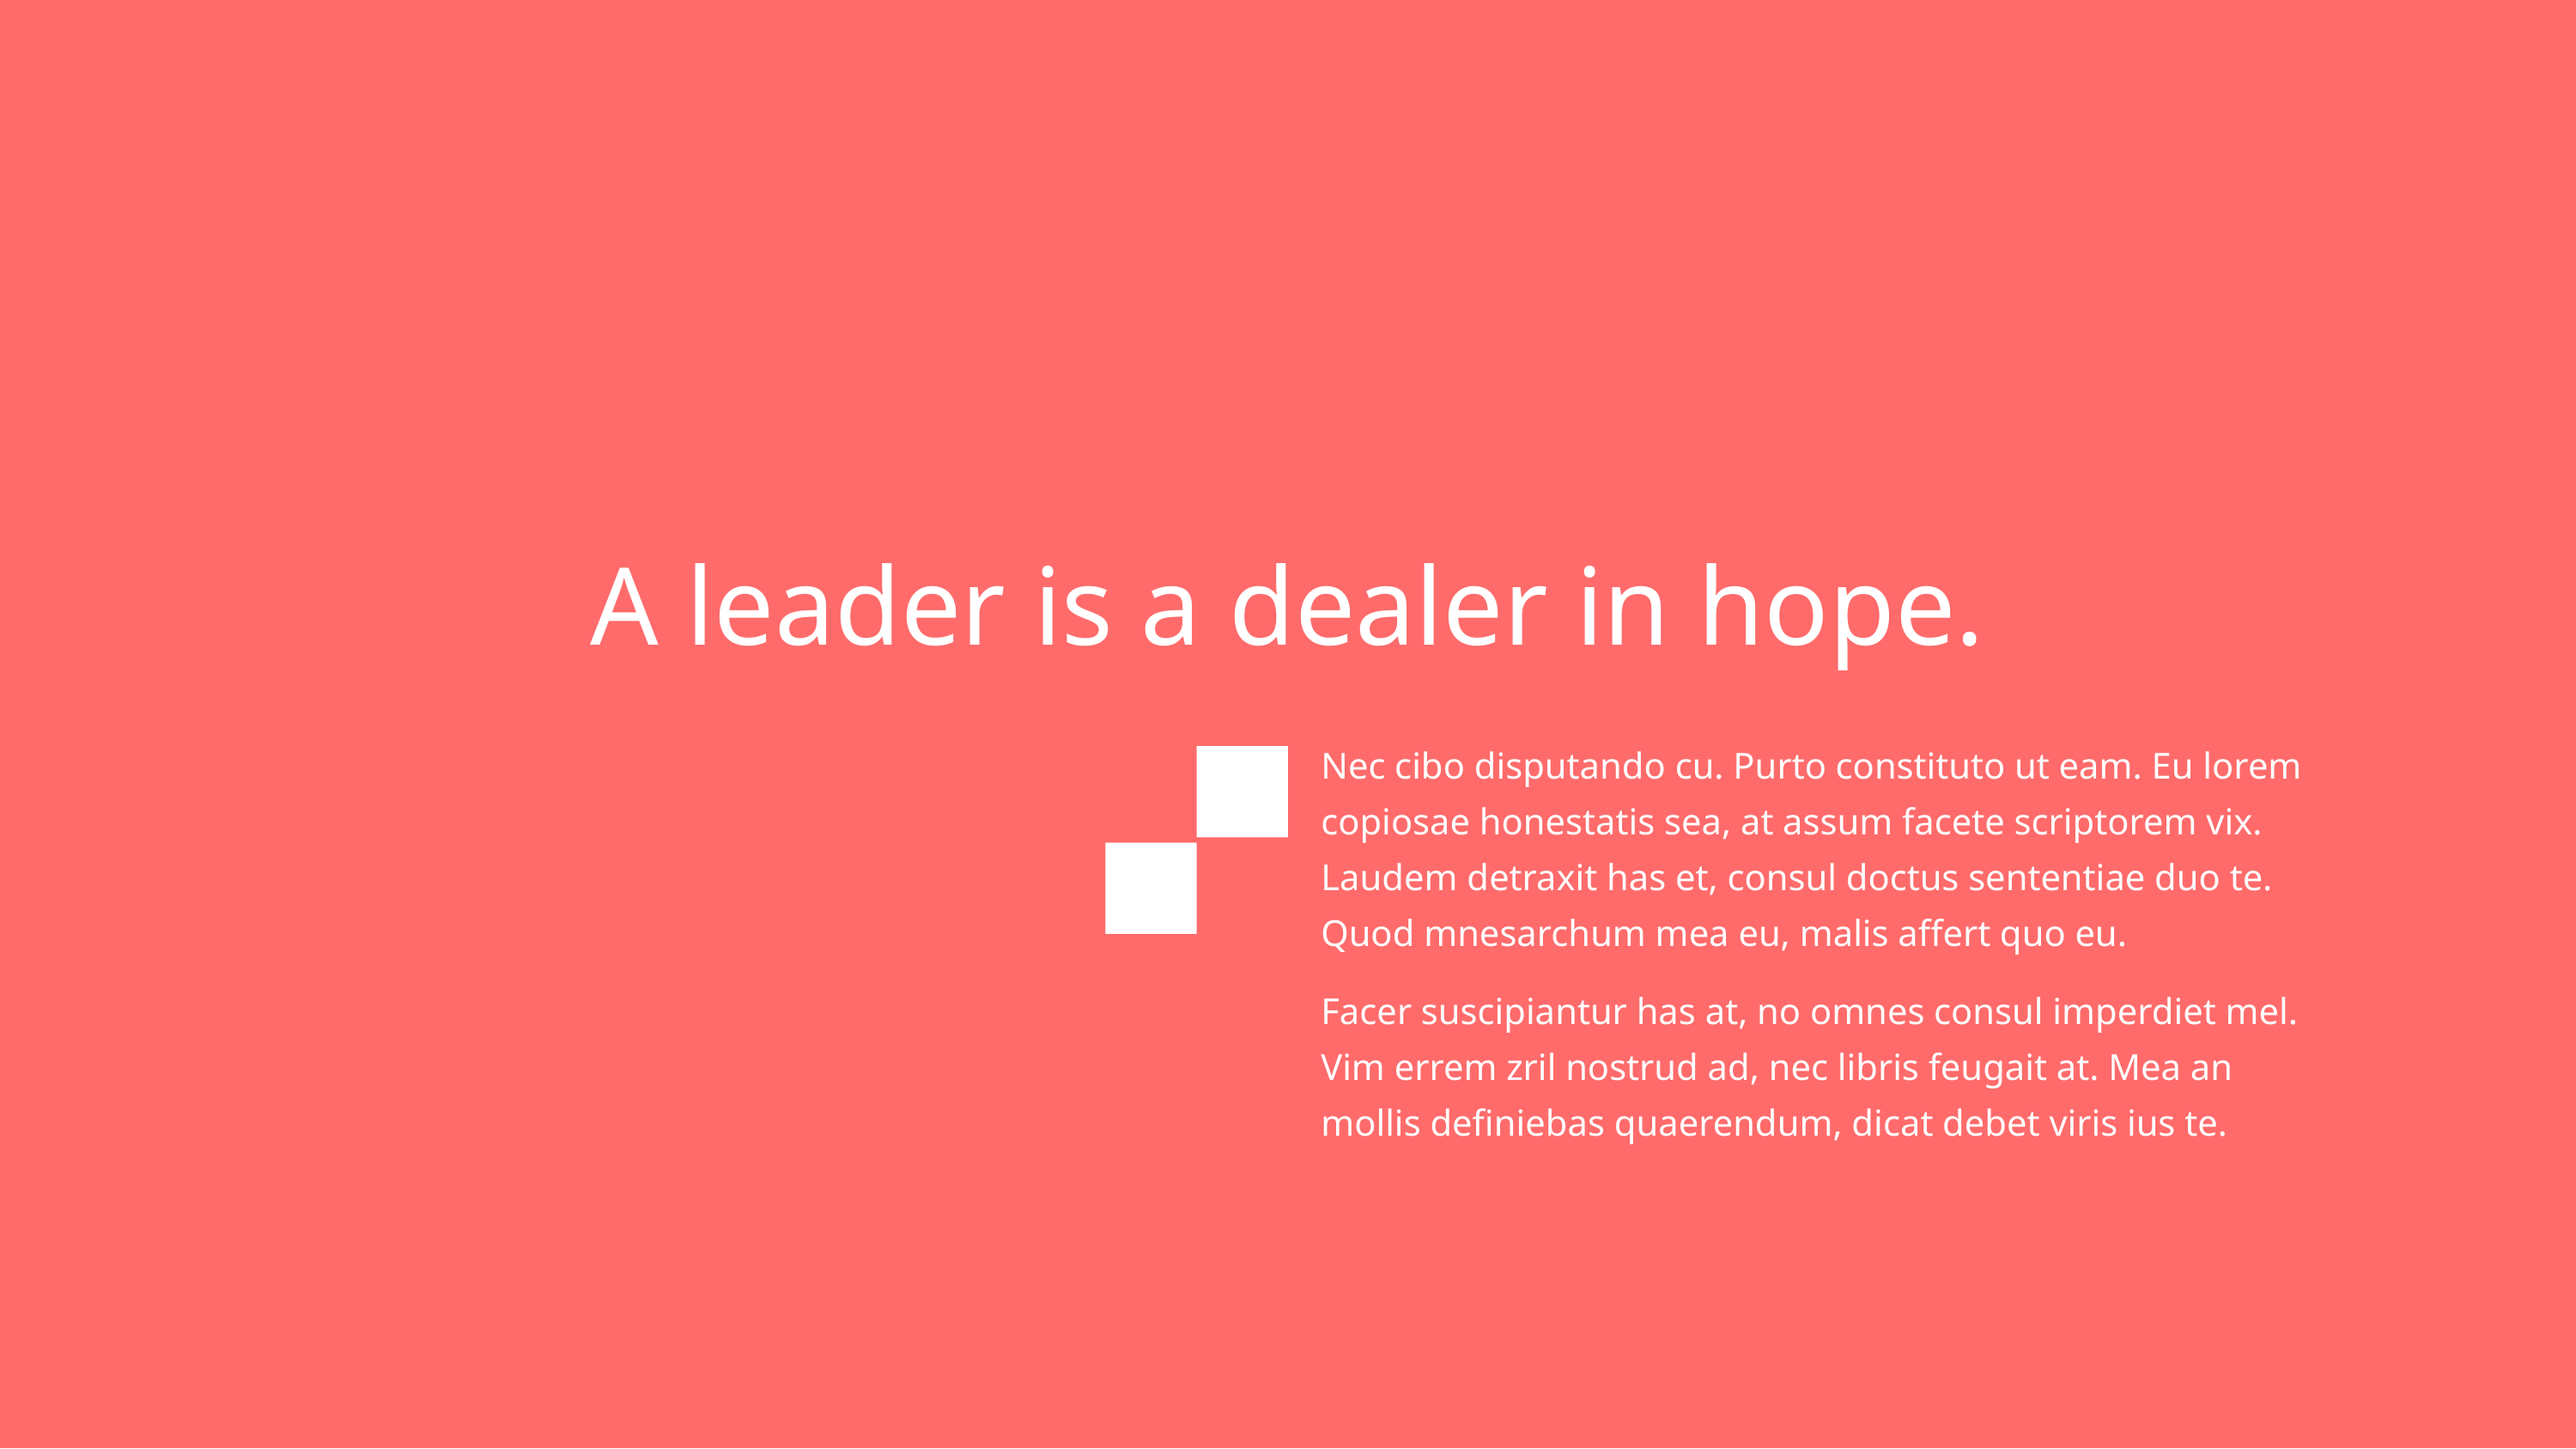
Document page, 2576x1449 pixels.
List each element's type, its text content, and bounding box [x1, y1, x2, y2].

list Nec cibo disputando cu. Purto constituto ut eam. Eu lorem copiosae honestatis sea, at assum facete scriptorem vix. Laudem detraxit has et, consul doctus sententiae duo te. Quod mnesarchum mea eu, malis affert quo eu. Facer suscipiantur has at, no omnes consul imperdiet mel. Vim errem zril nostrud ad, nec libris feugait at. Mea an mollis definiebas quaerendum, dicat debet viris ius te. [1308, 724, 2343, 1369]
list A leader is a dealer in hope. [358, 222, 2218, 674]
